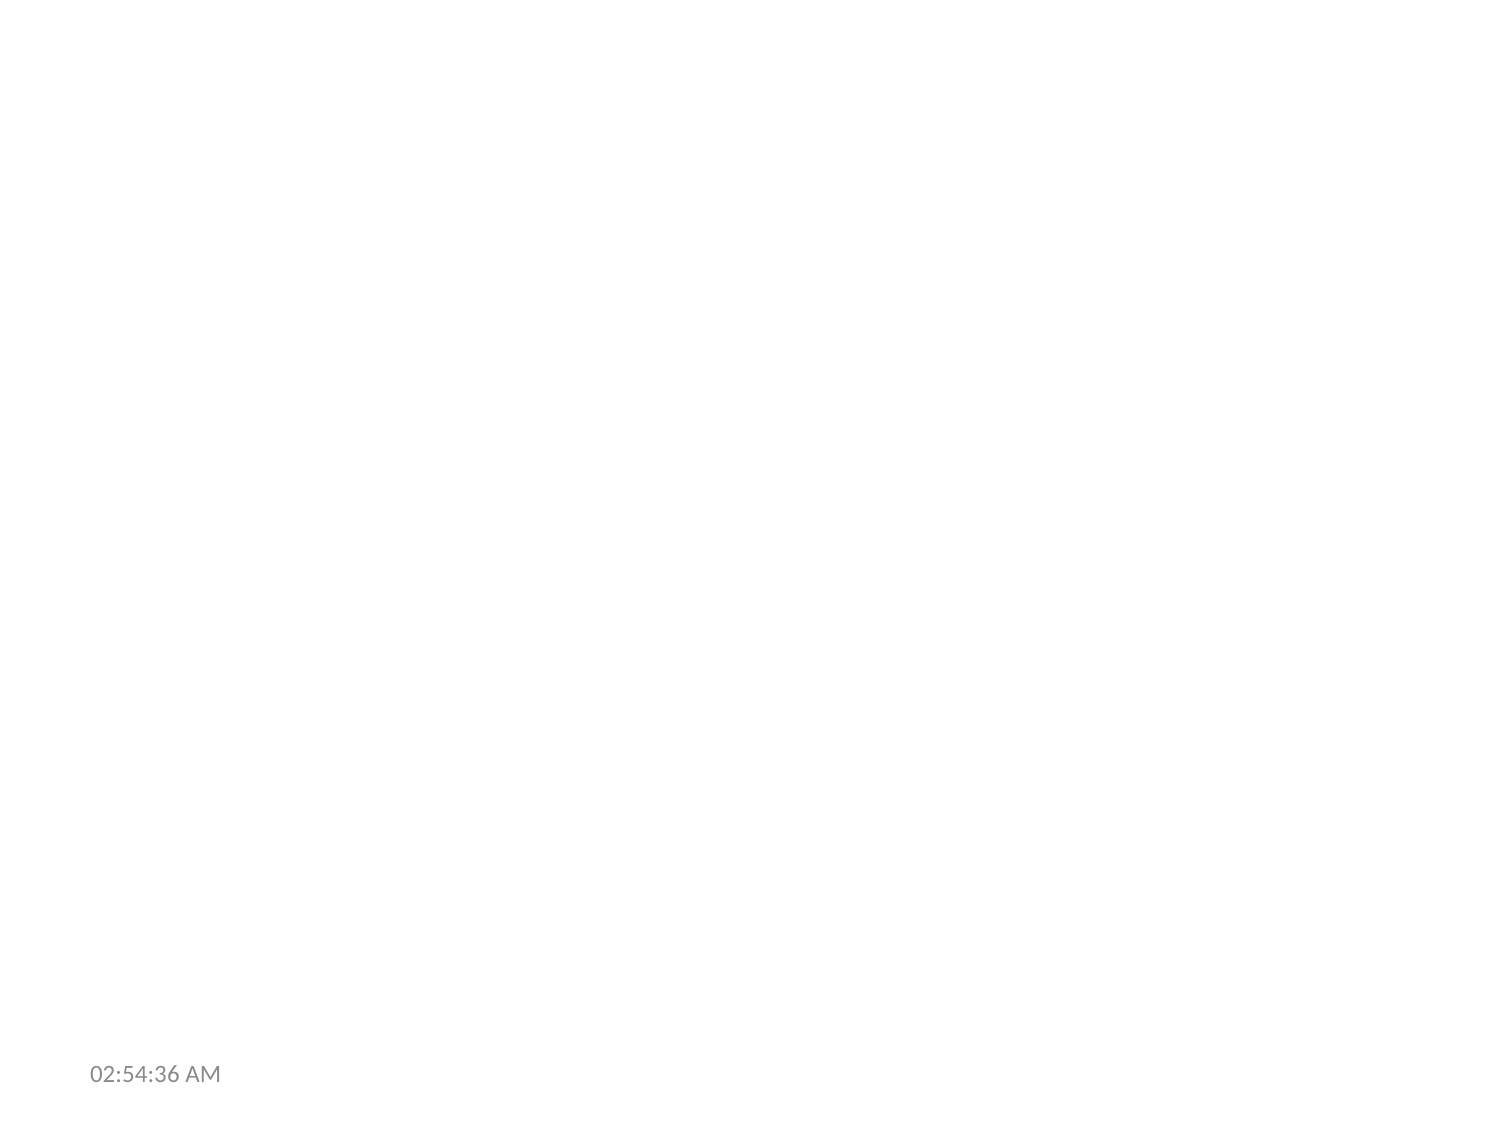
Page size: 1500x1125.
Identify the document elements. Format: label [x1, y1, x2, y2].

slide_number [75, 1042, 425, 1103]
